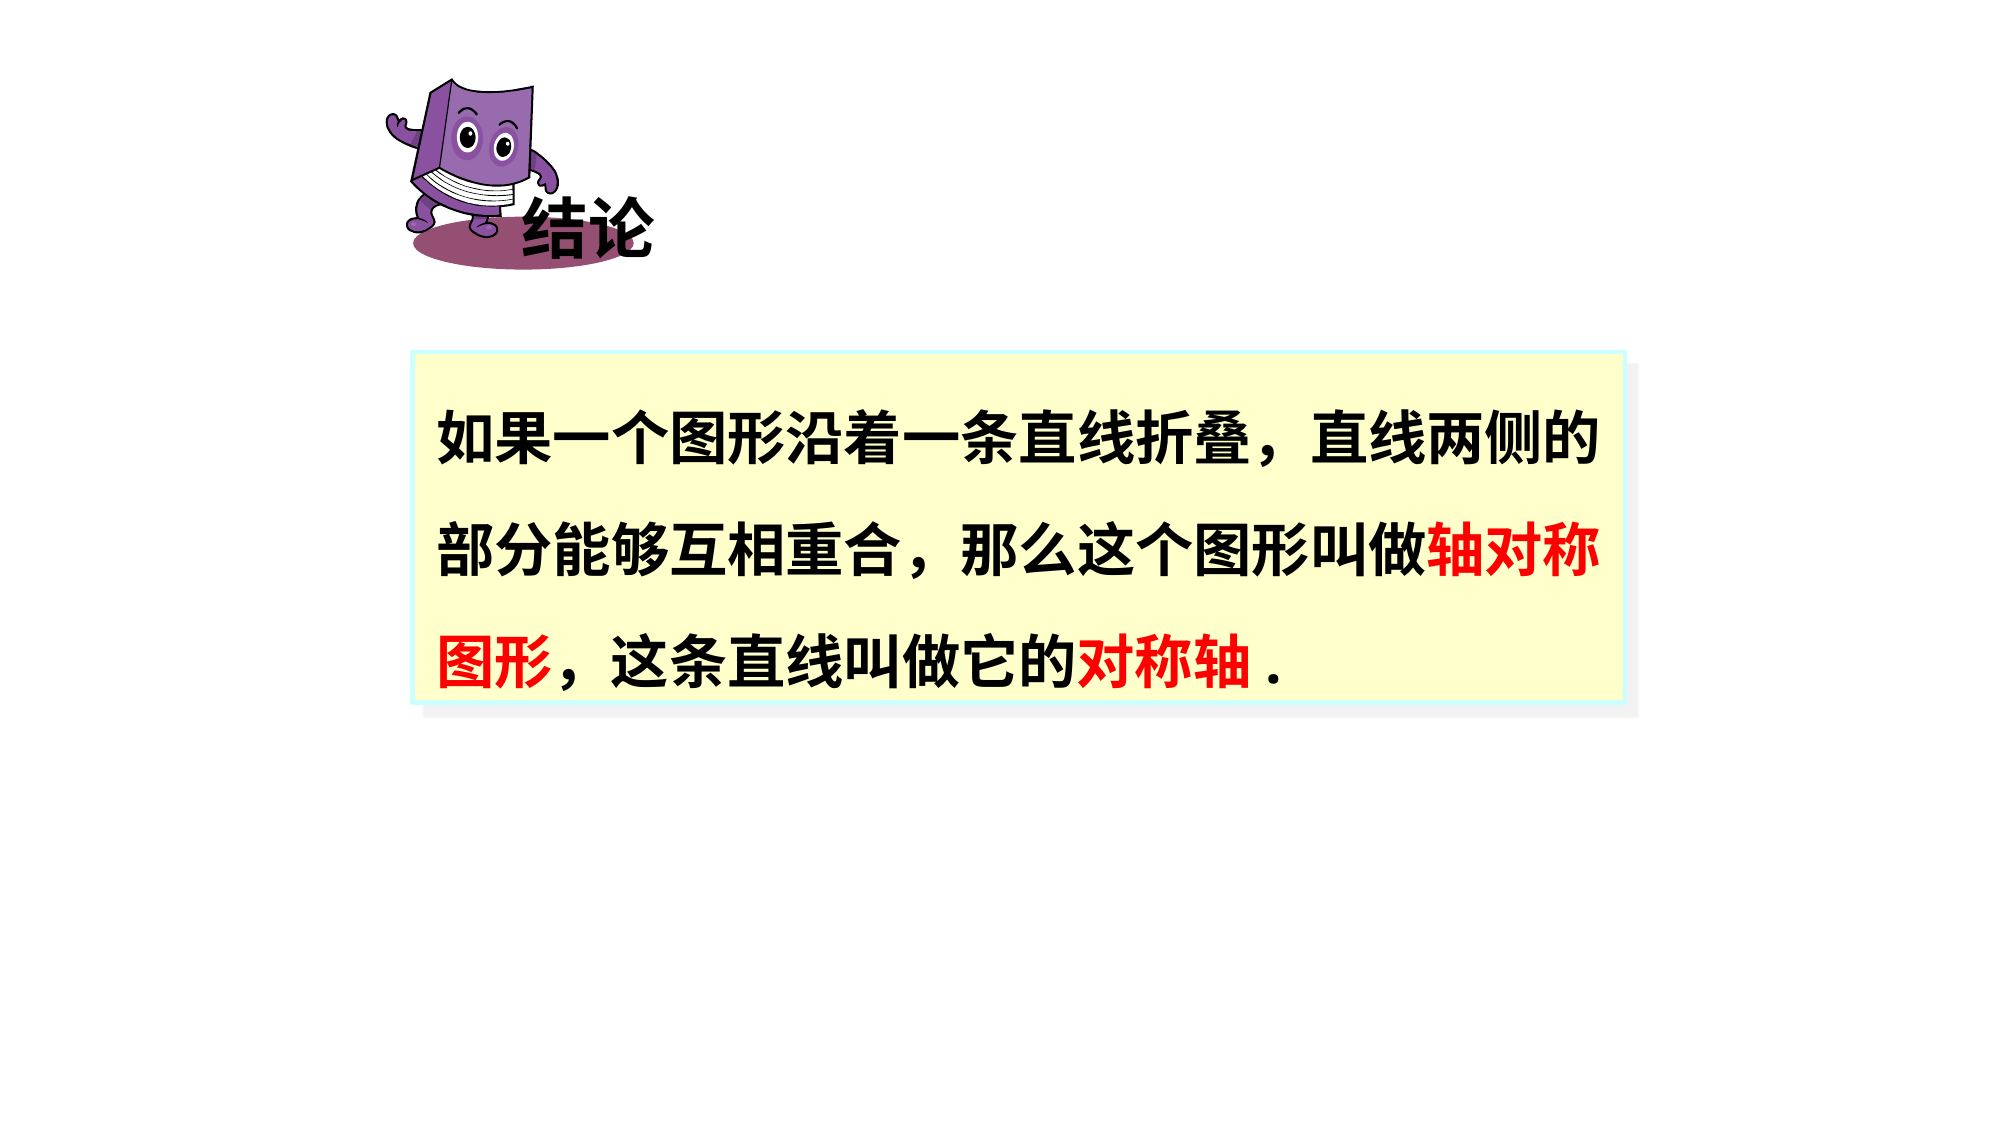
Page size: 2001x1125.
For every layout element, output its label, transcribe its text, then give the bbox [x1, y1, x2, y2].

text_box 如果一个图形沿着一条直线折叠，直线两侧的部分能够互相重合，那么这个图形叫做轴对称图形，这条直线叫做它的对称轴. [412, 352, 1625, 703]
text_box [385, 78, 687, 275]
